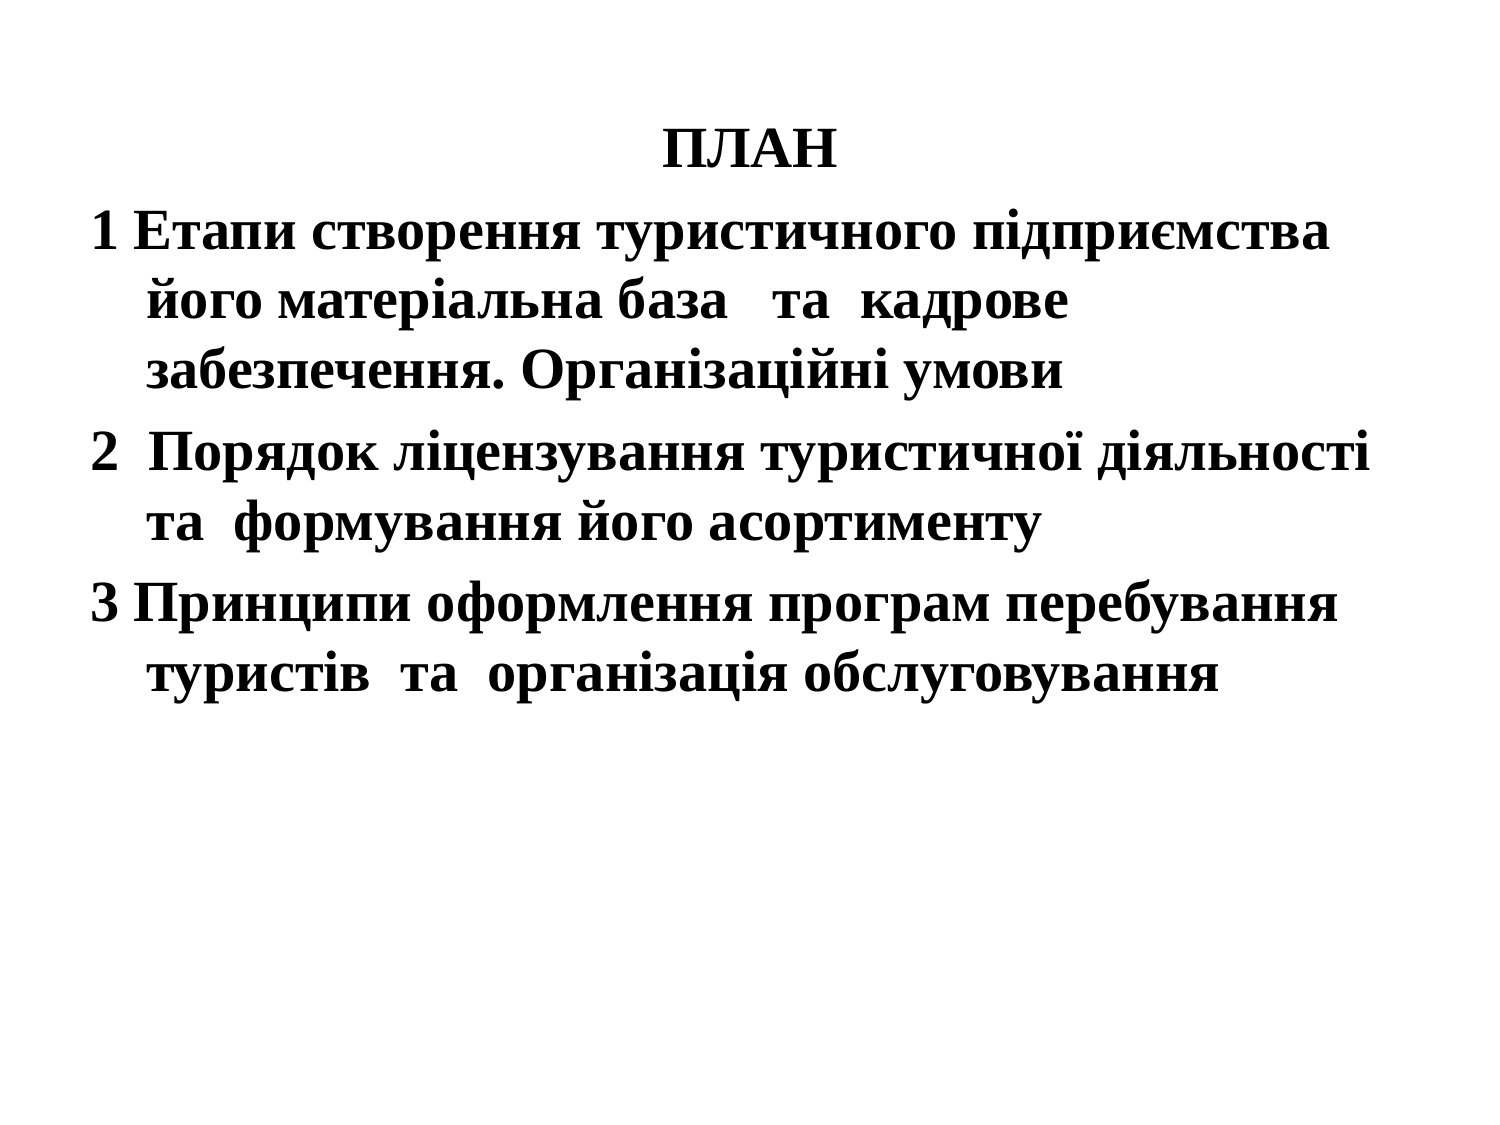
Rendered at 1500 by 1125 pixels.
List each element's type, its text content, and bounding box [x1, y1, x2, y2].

list ПЛАН 1 Етапи створення туристичного підприємства його матеріальна база та кадрове забезпечення. Організаційні умови 2 Порядок ліцензування туристичної діяльності та формування його асортименту 3 Принципи оформлення програм перебування туристів та організація обслуговування [75, 101, 1425, 1038]
